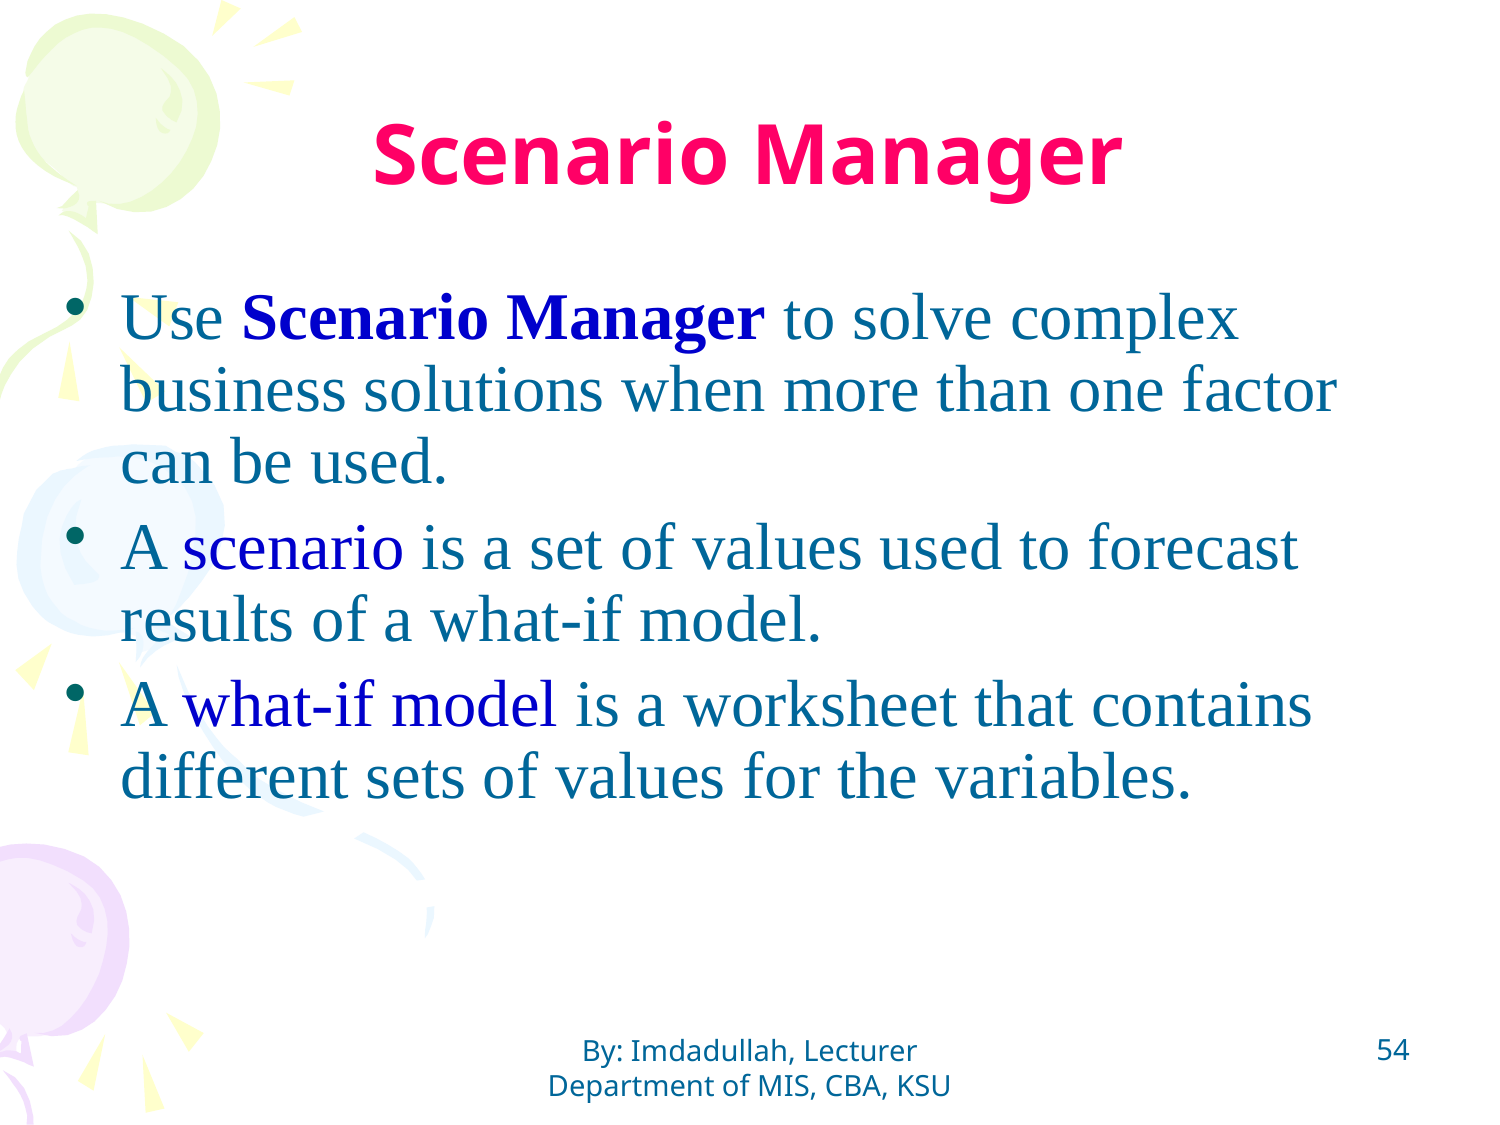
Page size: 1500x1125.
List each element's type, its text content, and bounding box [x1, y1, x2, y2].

slide_number 54 [1074, 1023, 1426, 1100]
list Use Scenario Manager to solve complex business solutions when more than one factor can be used. A scenario is a set of values used to forecast results of a what-if model. A what-if model is a worksheet that contains different sets of values for the variables. [49, 274, 1451, 884]
footer By: Imdadullah, Lecturer Department of MIS, CBA, KSU [512, 1024, 988, 1101]
title Scenario Manager [51, 83, 1446, 210]
